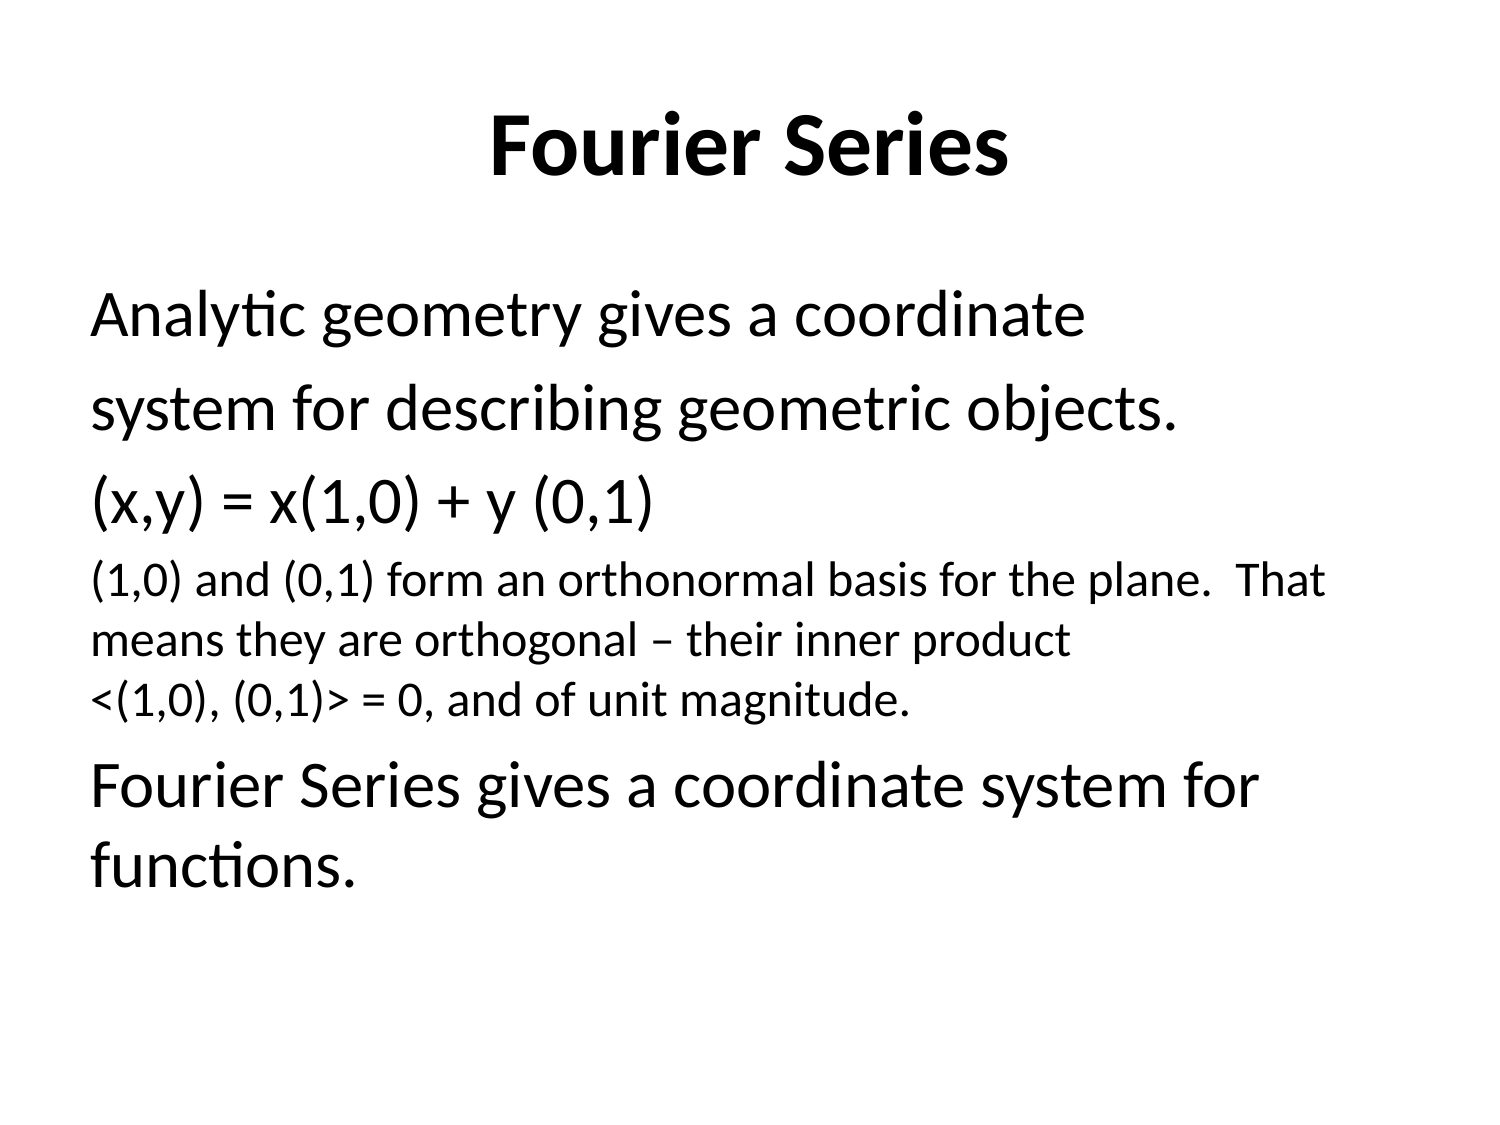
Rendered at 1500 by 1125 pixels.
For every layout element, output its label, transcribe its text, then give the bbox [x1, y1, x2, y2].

title Fourier Series [75, 45, 1425, 233]
list Analytic geometry gives a coordinate system for describing geometric objects. (x,y) = x(1,0) + y (0,1) (1,0) and (0,1) form an orthonormal basis for the plane. That means they are orthogonal – their inner product <(1,0), (0,1)> = 0, and of unit magnitude. Fourier Series gives a coordinate system for functions. [75, 262, 1425, 1005]
